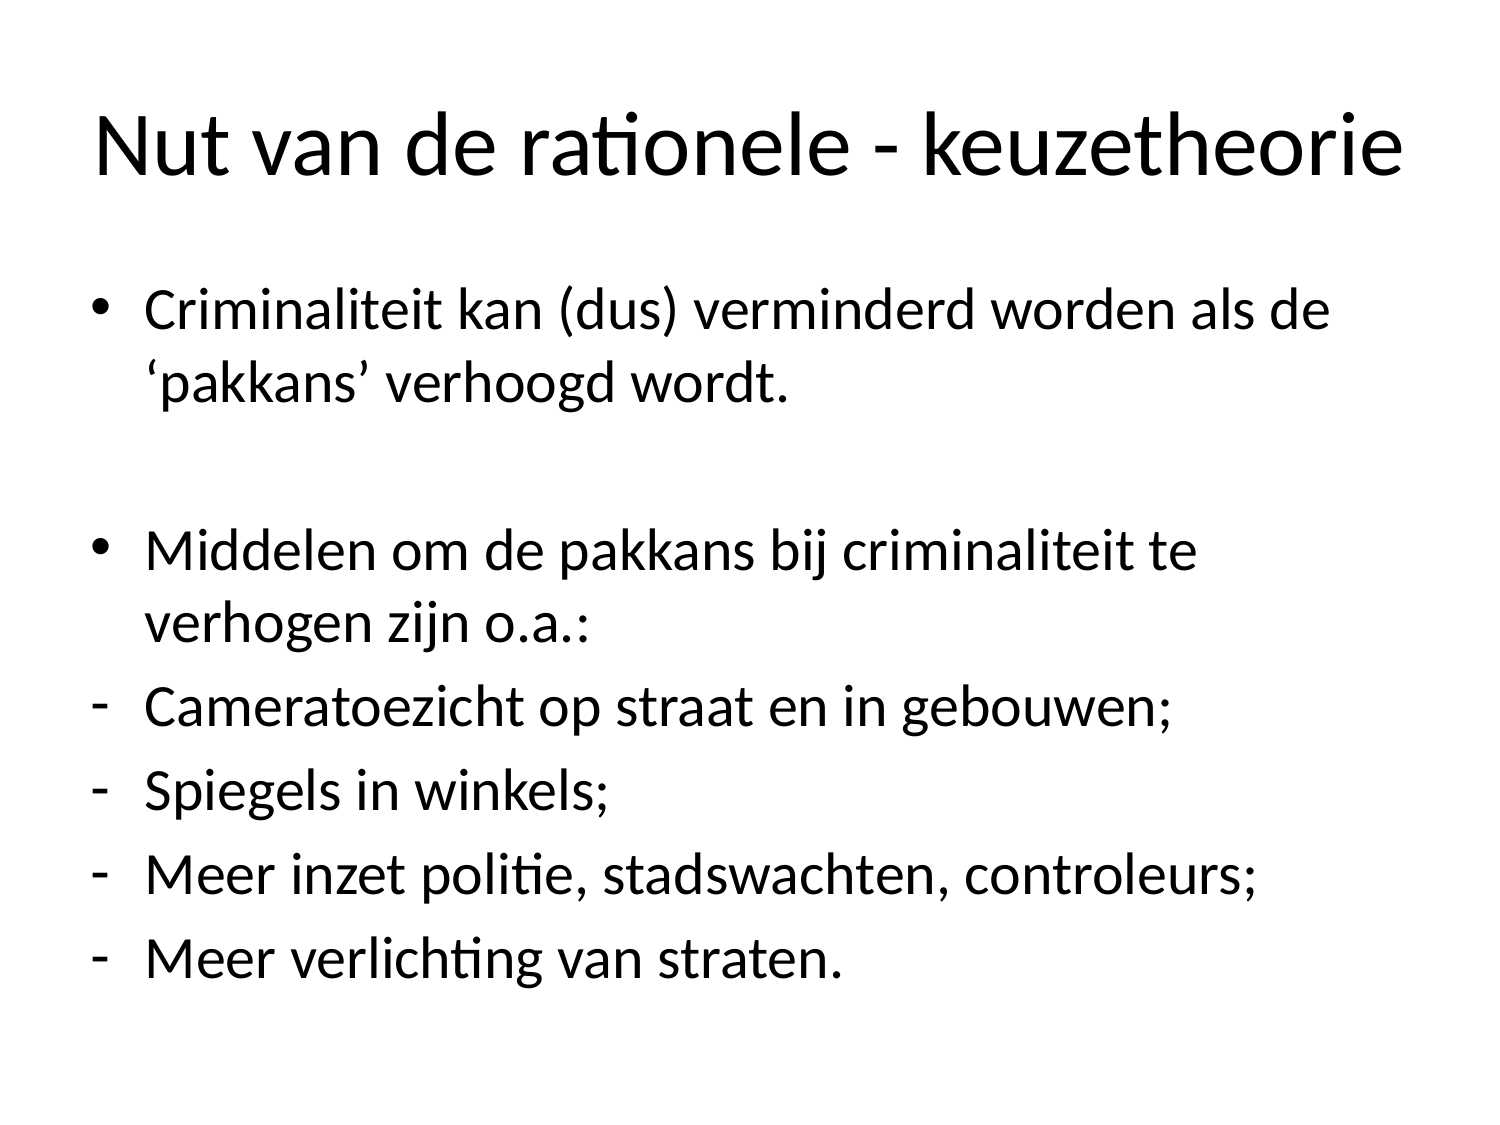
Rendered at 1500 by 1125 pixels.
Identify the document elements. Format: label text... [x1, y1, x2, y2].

list Criminaliteit kan (dus) verminderd worden als de ‘pakkans’ verhoogd wordt. Middelen om de pakkans bij criminaliteit te verhogen zijn o.a.: Cameratoezicht op straat en in gebouwen; Spiegels in winkels; Meer inzet politie, stadswachten, controleurs; Meer verlichting van straten. [75, 262, 1425, 1005]
title Nut van de rationele - keuzetheorie [75, 45, 1425, 233]
